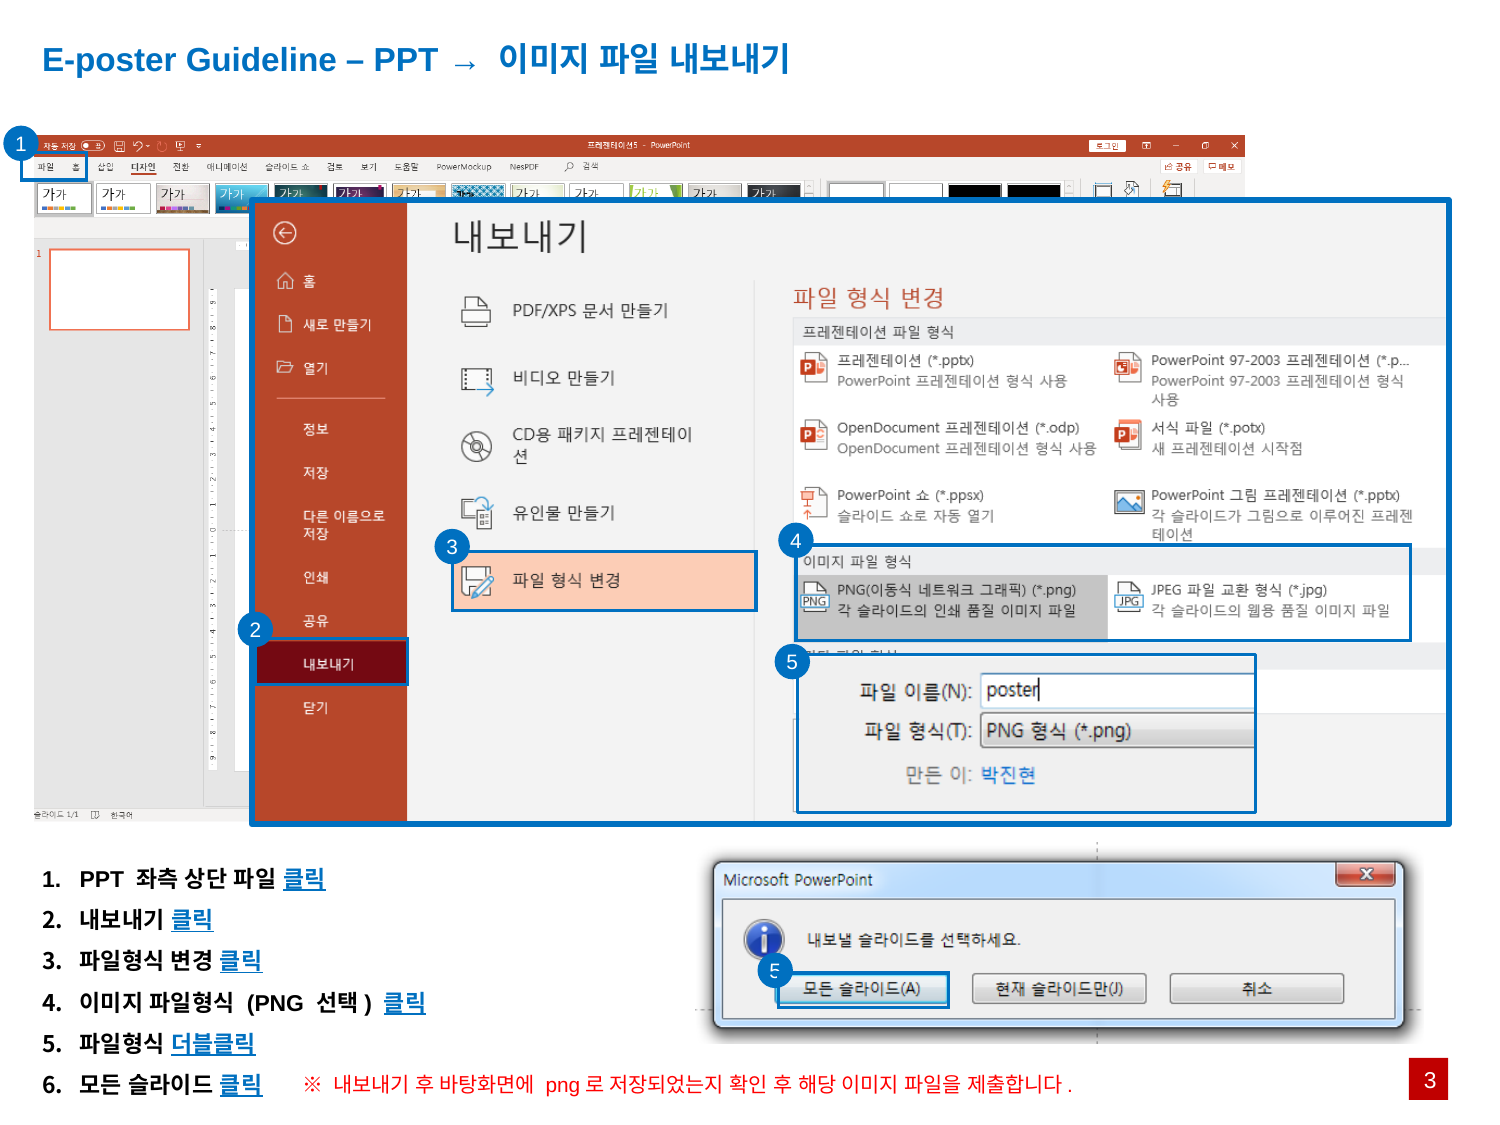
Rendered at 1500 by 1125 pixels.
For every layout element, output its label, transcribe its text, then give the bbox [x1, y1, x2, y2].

text_box ※ 내보내기 후 바탕화면에 png로 저장되었는지 확인 후 해당 이미지 파일을 제출합니다. [288, 1052, 1297, 1105]
text_box E-poster Guideline – PPT → 이미지 파일 내보내기 [27, 31, 1106, 86]
picture [34, 134, 1446, 822]
text_box 3 [1408, 1057, 1449, 1101]
text_box PPT 좌측 상단 파일 클릭 내보내기 클릭 파일형식 변경 클릭 이미지 파일형식 (PNG 선택) 클릭 파일형식 더블클릭 모든 슬라이드 클릭 [27, 843, 685, 1106]
text_box 1 [2, 124, 38, 163]
picture [695, 842, 1424, 1044]
text_box [20, 158, 34, 181]
